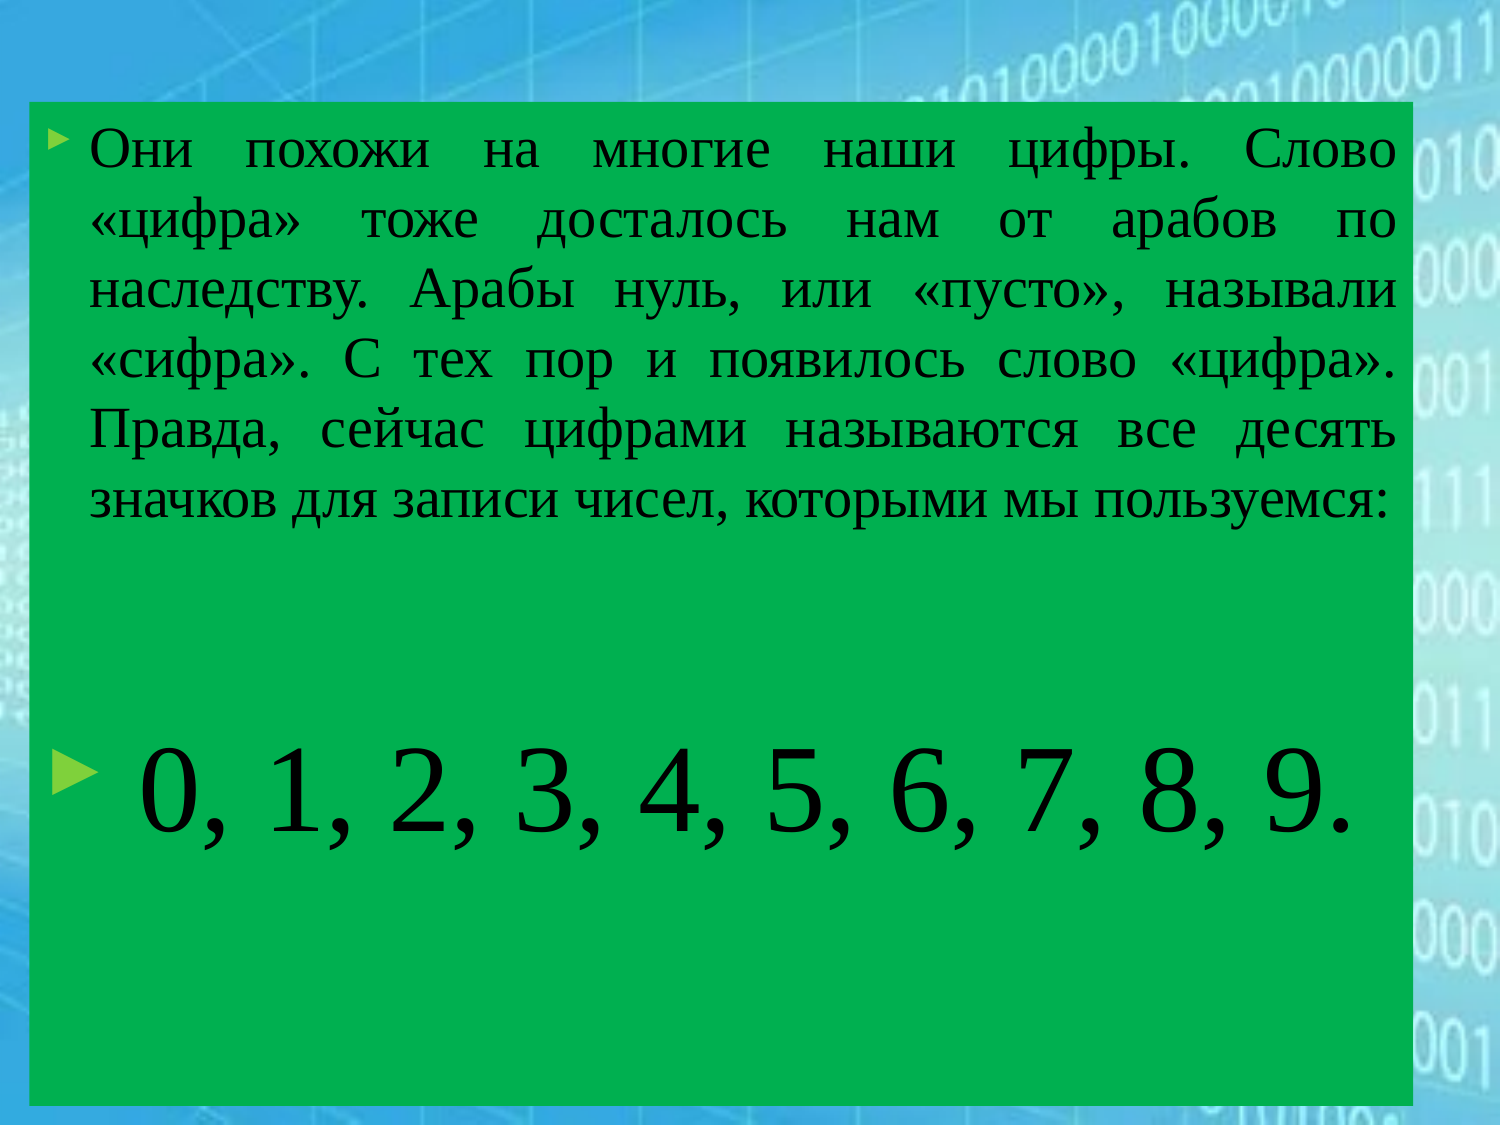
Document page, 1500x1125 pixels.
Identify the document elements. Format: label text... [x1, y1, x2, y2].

list Они похожи на многие наши цифры. Слово «цифра» тоже досталось нам от арабов по наследству. Арабы нуль, или «пусто», называли «сифра». С тех пор и появилось слово «цифра». Правда, сейчас цифрами называются все десять значков для записи чисел, которыми мы пользуемся: 0, 1, 2, 3, 4, 5, 6, 7, 8, 9. [29, 101, 1414, 1107]
picture [0, 0, 1500, 1125]
